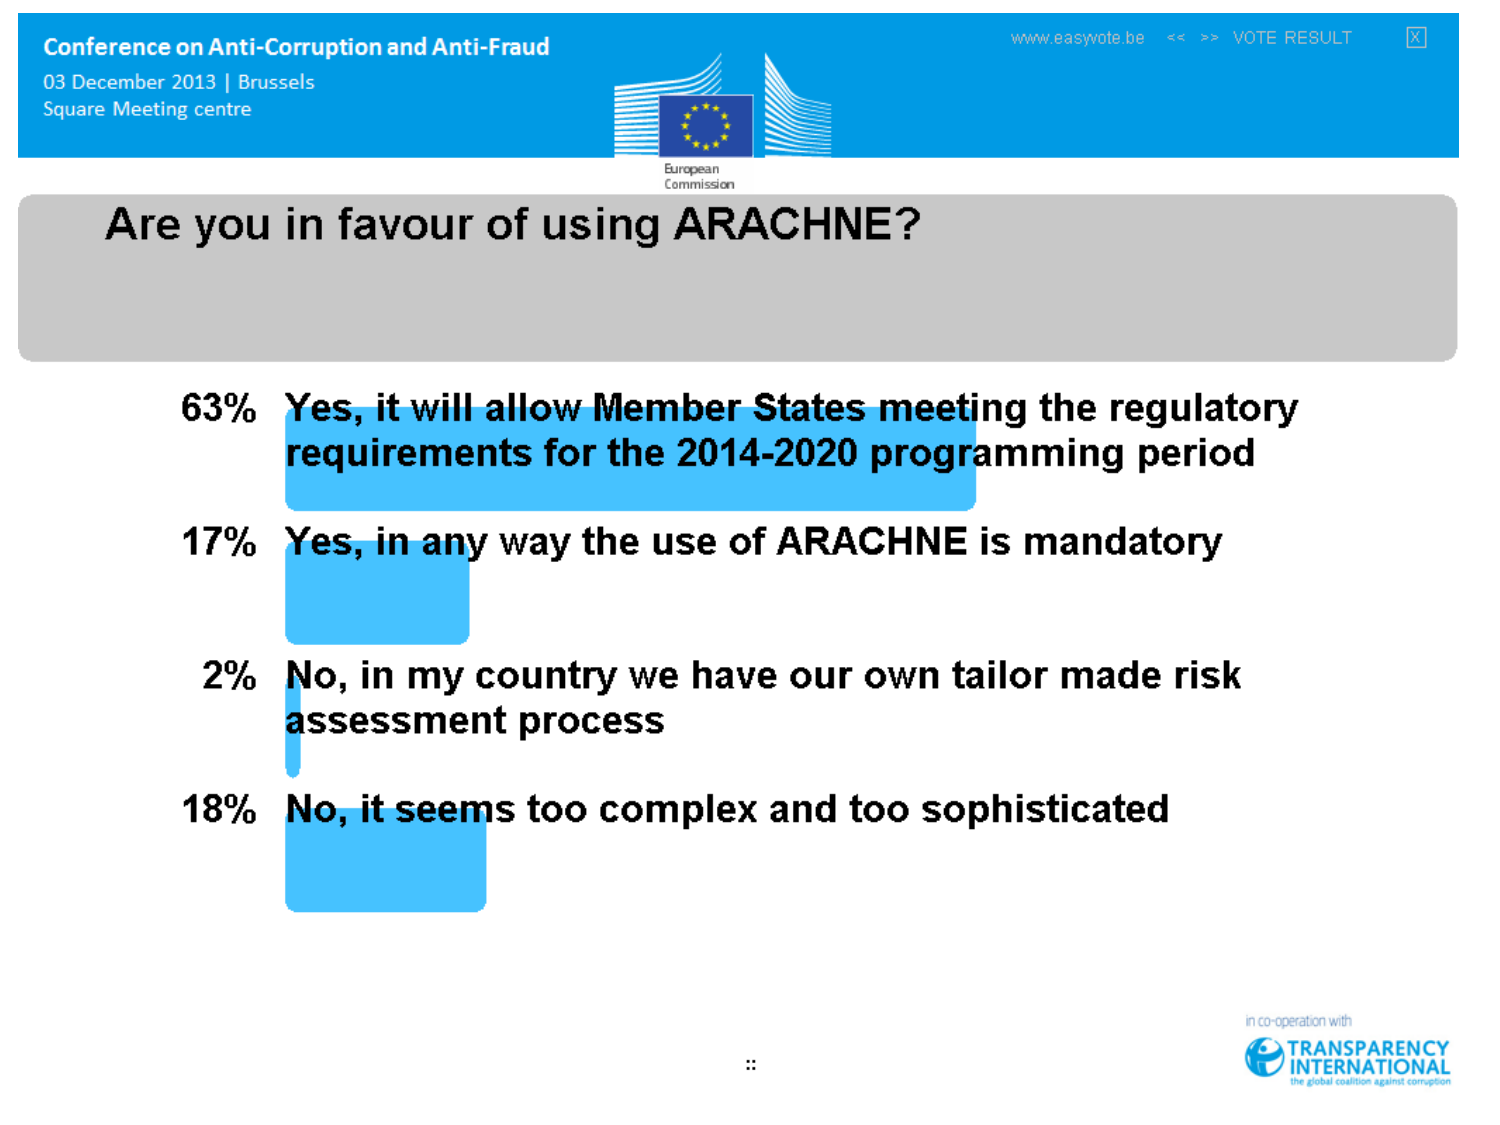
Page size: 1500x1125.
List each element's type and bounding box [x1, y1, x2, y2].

picture [217, 103, 241, 115]
picture [765, 137, 804, 147]
picture [89, 106, 94, 115]
picture [45, 39, 85, 55]
picture [209, 39, 224, 55]
picture [48, 106, 68, 119]
picture [208, 75, 214, 83]
picture [765, 143, 830, 153]
picture [490, 37, 549, 55]
picture [167, 106, 176, 115]
picture [765, 55, 818, 133]
picture [73, 75, 89, 88]
picture [154, 104, 159, 115]
picture [177, 43, 203, 55]
picture [120, 43, 131, 55]
picture [79, 106, 86, 115]
picture [58, 75, 65, 87]
picture [96, 43, 107, 55]
picture [251, 39, 255, 55]
picture [148, 79, 164, 88]
picture [765, 129, 825, 143]
picture [89, 79, 100, 87]
picture [96, 106, 104, 115]
picture [205, 106, 214, 114]
picture [1407, 27, 1426, 48]
picture [197, 75, 202, 88]
picture [765, 121, 795, 136]
picture [18, 62, 1459, 1095]
picture [134, 43, 145, 55]
picture [290, 74, 303, 88]
picture [239, 75, 261, 88]
picture [266, 39, 353, 59]
picture [242, 106, 251, 114]
picture [178, 106, 187, 119]
picture [388, 37, 427, 55]
picture [432, 39, 478, 55]
picture [120, 74, 145, 88]
picture [184, 75, 193, 88]
picture [86, 37, 95, 55]
picture [265, 79, 272, 88]
picture [356, 43, 382, 55]
picture [114, 102, 124, 115]
picture [227, 40, 248, 55]
picture [1286, 32, 1293, 43]
picture [110, 43, 117, 55]
picture [1127, 32, 1131, 43]
picture [44, 75, 54, 88]
picture [811, 126, 830, 132]
picture [159, 43, 171, 55]
picture [72, 106, 79, 115]
picture [148, 43, 157, 55]
picture [124, 102, 152, 115]
